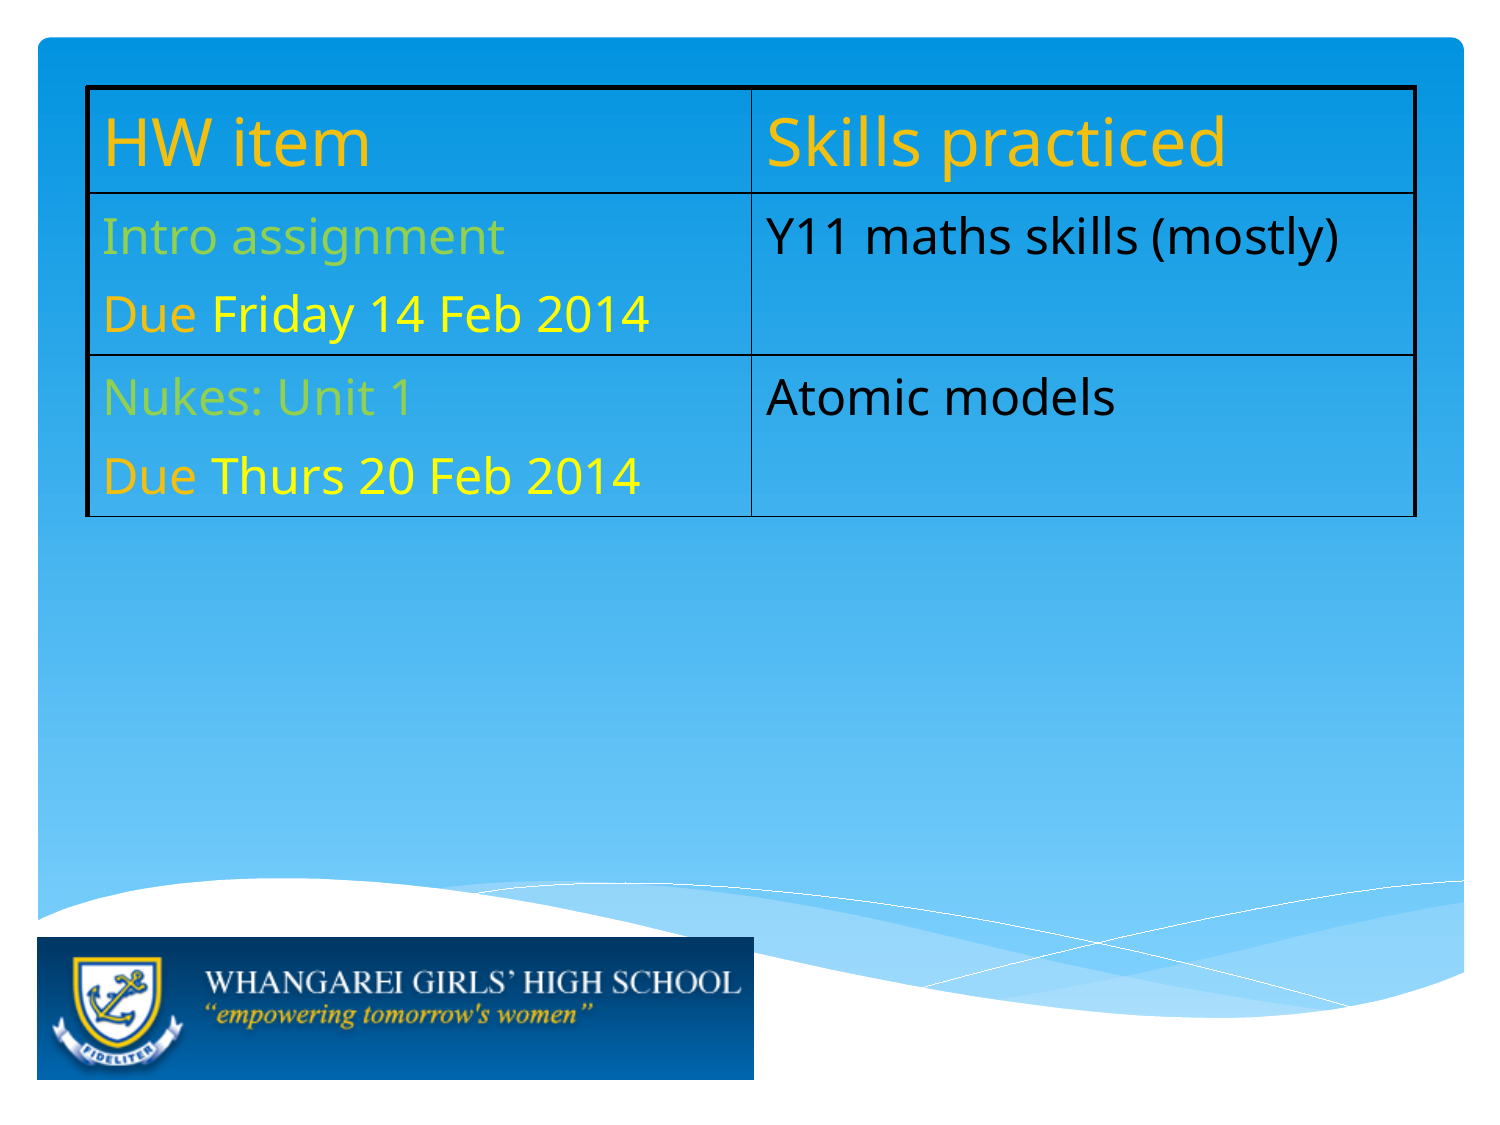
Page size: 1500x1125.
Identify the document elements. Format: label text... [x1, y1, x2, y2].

table_header Skills practiced [752, 90, 1413, 192]
table_cell Intro assignment Due Friday 14 Feb 2014 [90, 194, 751, 354]
table_cell Atomic models [752, 356, 1413, 516]
table_cell Y11 maths skills (mostly) [752, 194, 1413, 354]
table_header HW item [90, 90, 751, 192]
picture [37, 937, 754, 1080]
table_cell Nukes: Unit 1 Due Thurs 20 Feb 2014 [90, 356, 751, 516]
